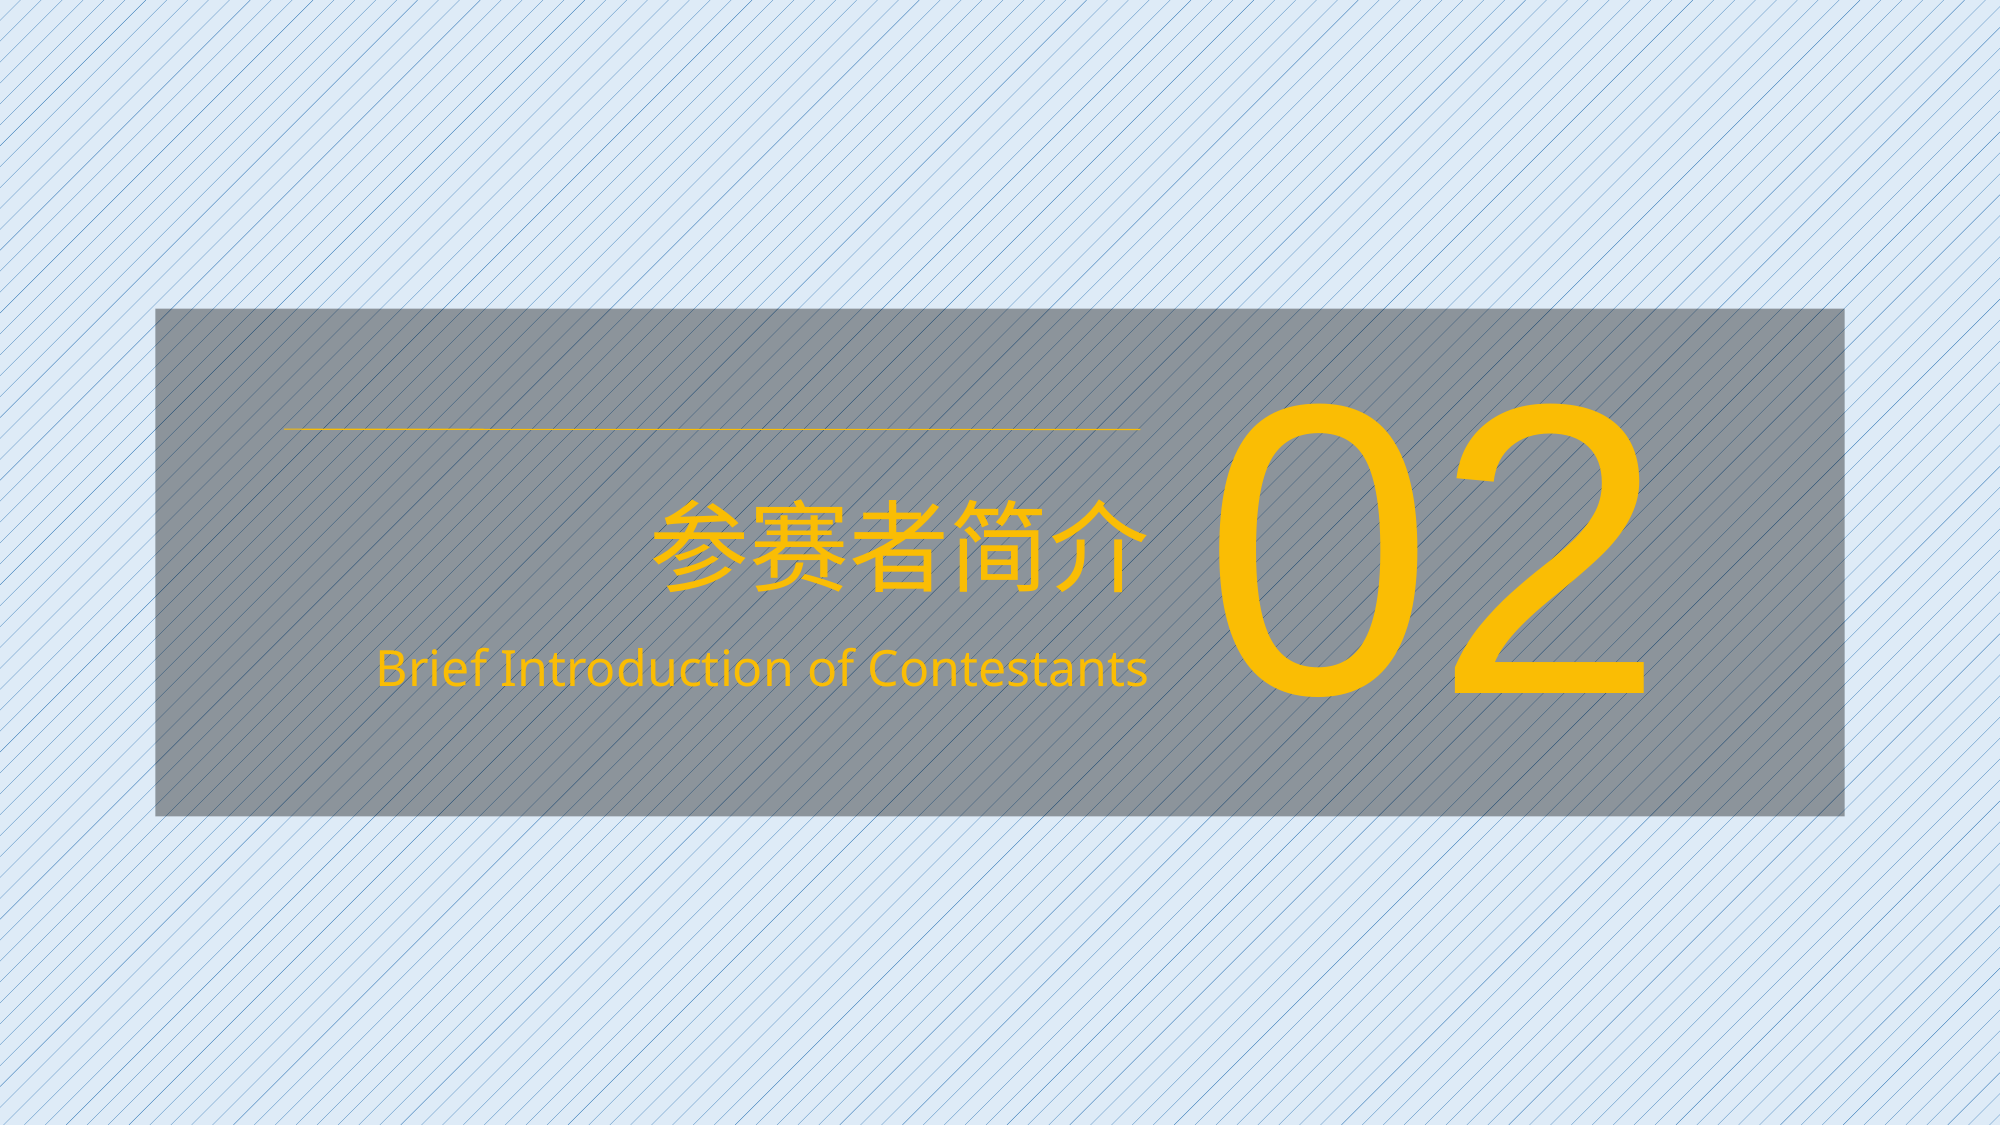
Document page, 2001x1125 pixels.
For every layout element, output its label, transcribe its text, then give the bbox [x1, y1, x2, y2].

text_box Brief Introduction of Contestants [196, 616, 1165, 705]
text_box 02 [1188, 268, 1781, 788]
text_box 参赛者简介 [196, 451, 1165, 612]
